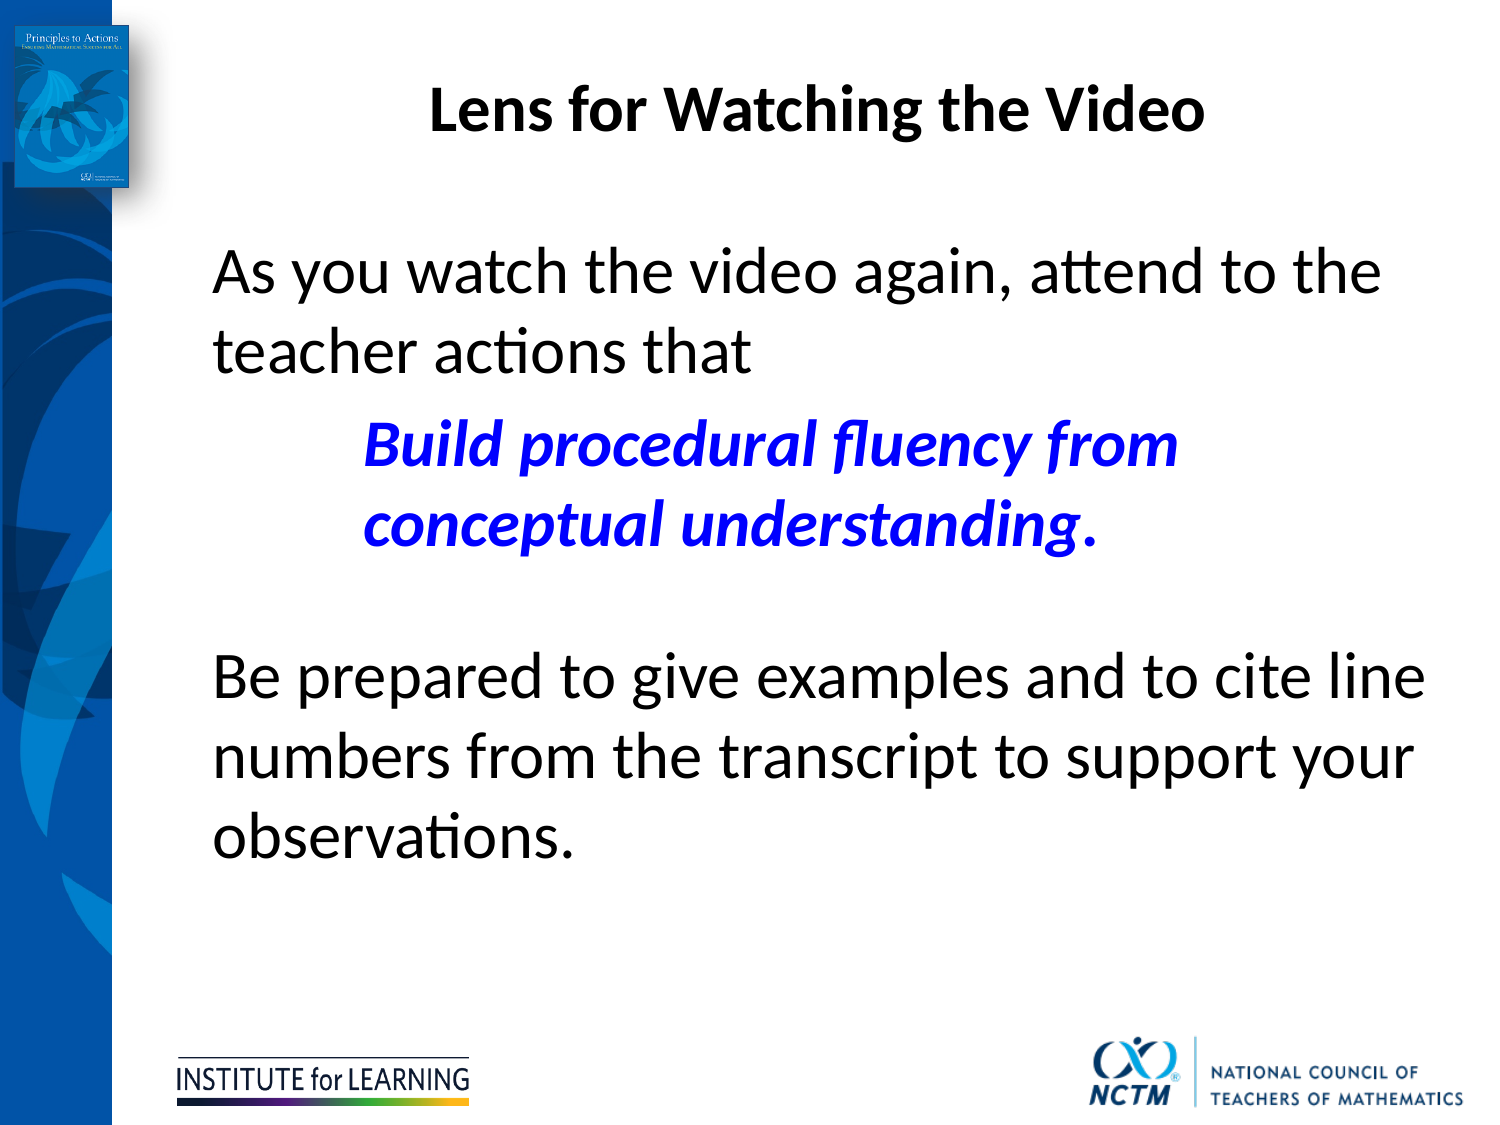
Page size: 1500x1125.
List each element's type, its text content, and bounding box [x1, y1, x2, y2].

picture [15, 26, 128, 187]
list As you watch the video again, attend to the teacher actions that Build procedural fluency from conceptual understanding. Be prepared to give examples and to cite line numbers from the transcript to support your observations. [197, 219, 1454, 915]
picture [0, 0, 112, 1125]
picture [177, 1056, 469, 1107]
title Lens for Watching the Video [167, 45, 1470, 165]
